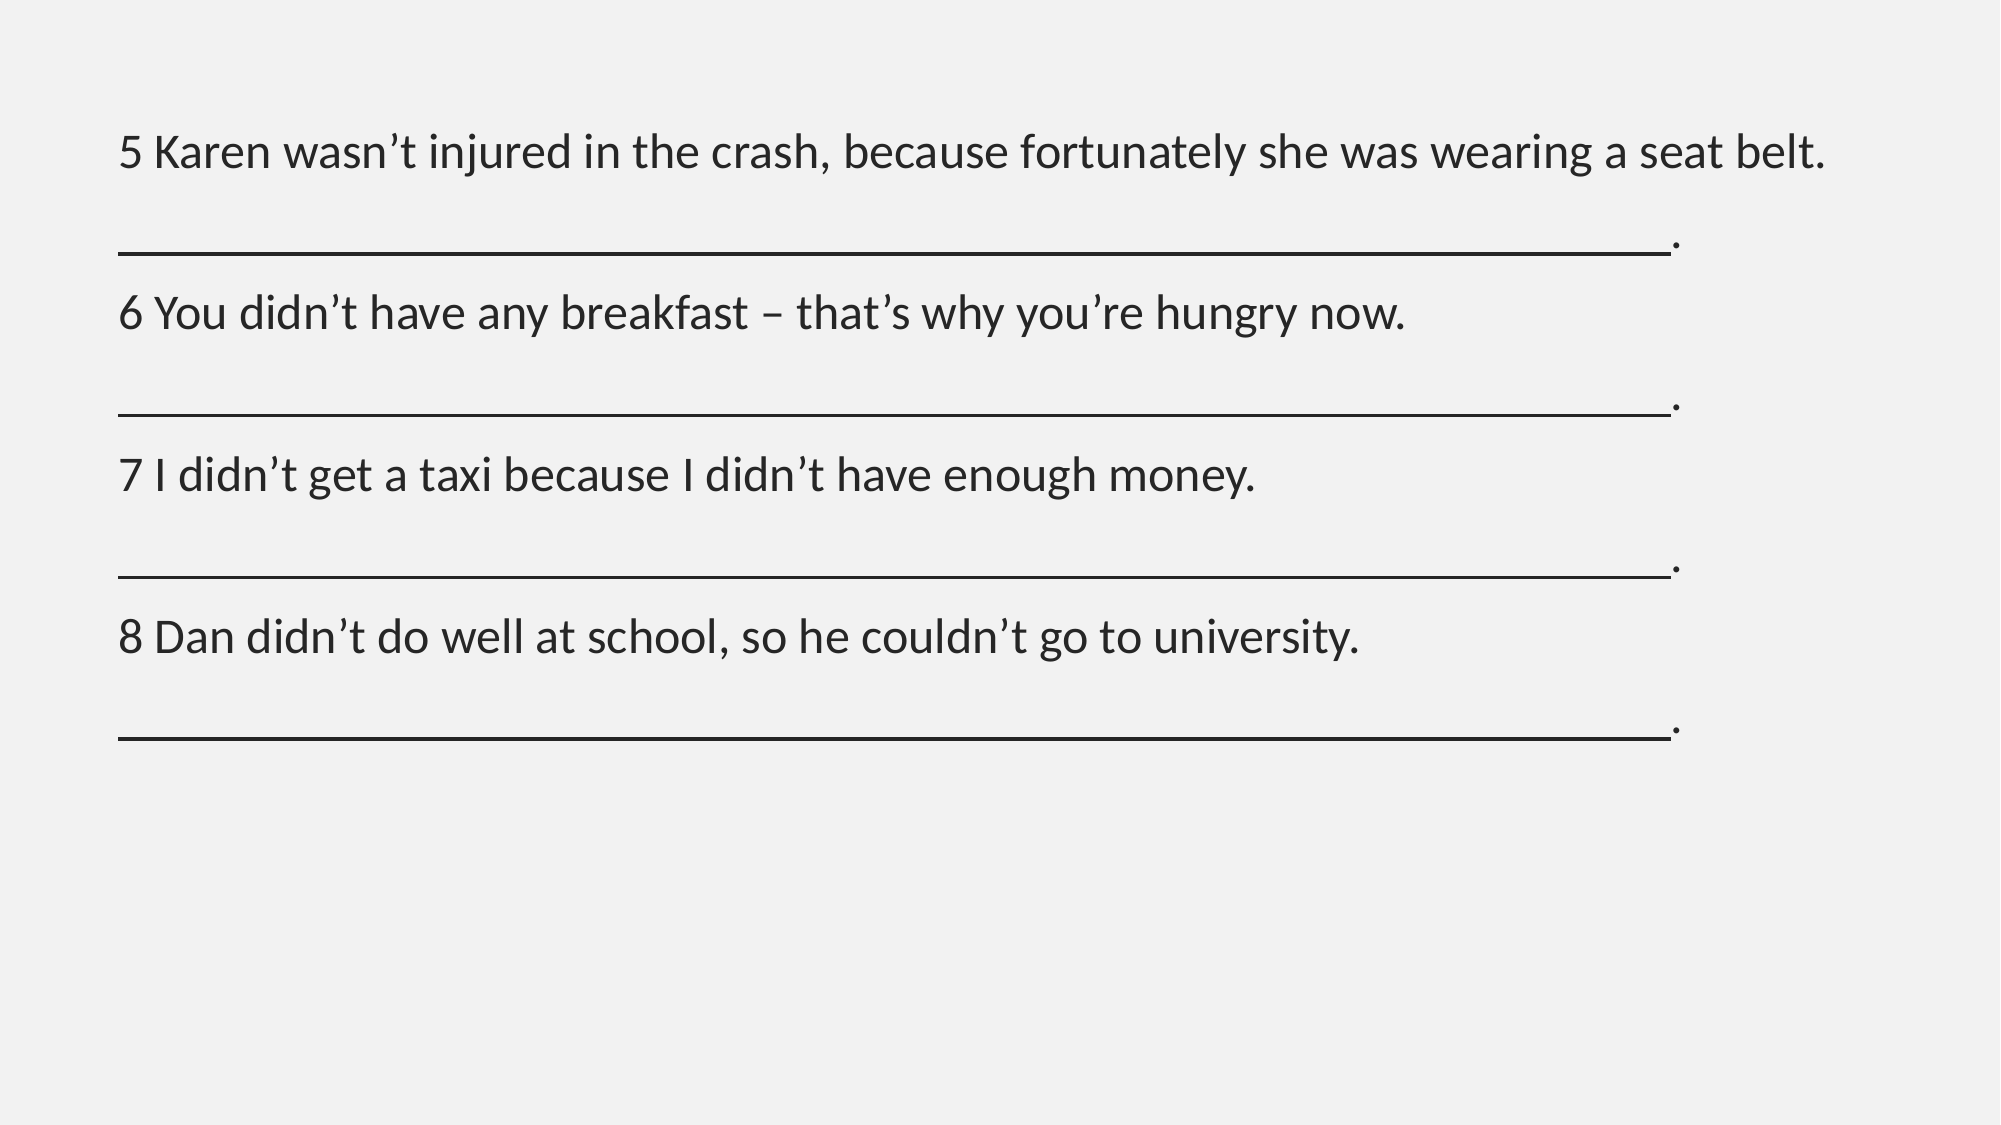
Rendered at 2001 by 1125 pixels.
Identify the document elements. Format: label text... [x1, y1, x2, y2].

list 5 Karen wasn’t injured in the crash, because fortunately she was wearing a seat belt. . 6 You didn’t have any breakfast – that’s why you’re hungry now. . 7 I didn’t get a taxi because I didn’t have enough money. . 8 Dan didn’t do well at school, so he couldn’t go to university. . [0, 0, 2000, 1125]
